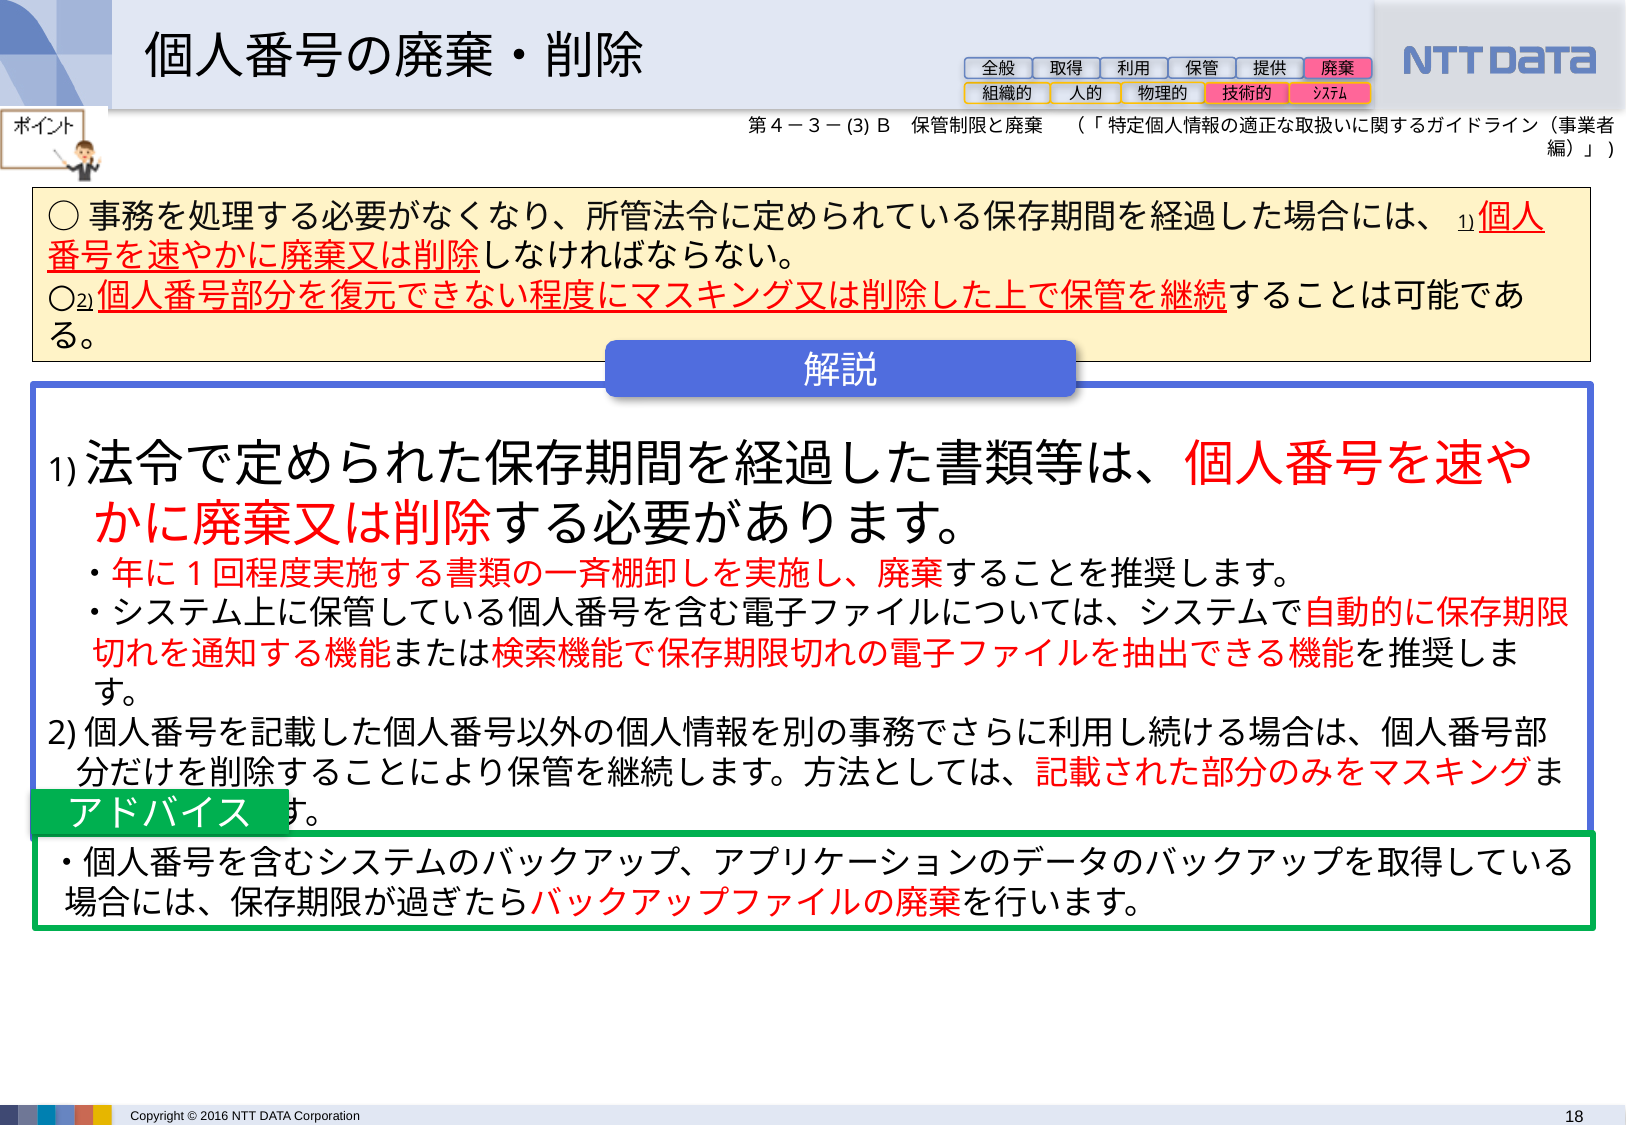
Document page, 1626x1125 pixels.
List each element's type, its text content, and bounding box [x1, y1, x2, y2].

picture [0, 0, 112, 194]
text_box 第４－３－(3)Ｂ 保管制限と廃棄 （「 特定個人情報の適正な取扱いに関するガイドライン（事業者編）」) [688, 106, 1625, 166]
text_box アドバイス [31, 789, 289, 834]
text_box ・個人番号を含むシステムのバックアップ、アプリケーションのデータのバックアップを取得している場合には、保存期限が過ぎたらバックアップファイルの廃棄を行います。 [35, 833, 1593, 929]
text_box ○事務を処理する必要がなくなり、所管法令に定められている保存期間を経過した場合には、1)個人番号を速やかに廃棄又は削除しなければならない。 ○2)個人番号部分を復元できない程度にマスキング又は削除した上で保管を継続することは可能である。 [32, 187, 1591, 362]
text_box 1)法令で定められた保存期間を経過した書類等は、個人番号を速やかに廃棄又は削除する必要があります。 ・年に1回程度実施する書類の一斉棚卸しを実施し、廃棄することを推奨します。 ・システム上に保管している個人番号を含む電子ファイルについては、システムで自動的に保存期限切れを通知する機能または検索機能で保存期限切れの電子ファイルを抽出できる機能を推奨します。 2)個人番号を記載した個人番号以外の個人情報を別の事務でさらに利用し続ける場合は、個人番号部分だけを削除することにより保管を継続します。方法としては、記載された部分のみをマスキングまたは削除します。 [32, 384, 1591, 833]
text_box 解説 [605, 340, 1076, 397]
title 個人番号の廃棄・削除 [116, 0, 1421, 109]
picture [1421, 46, 1596, 74]
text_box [964, 57, 1373, 104]
